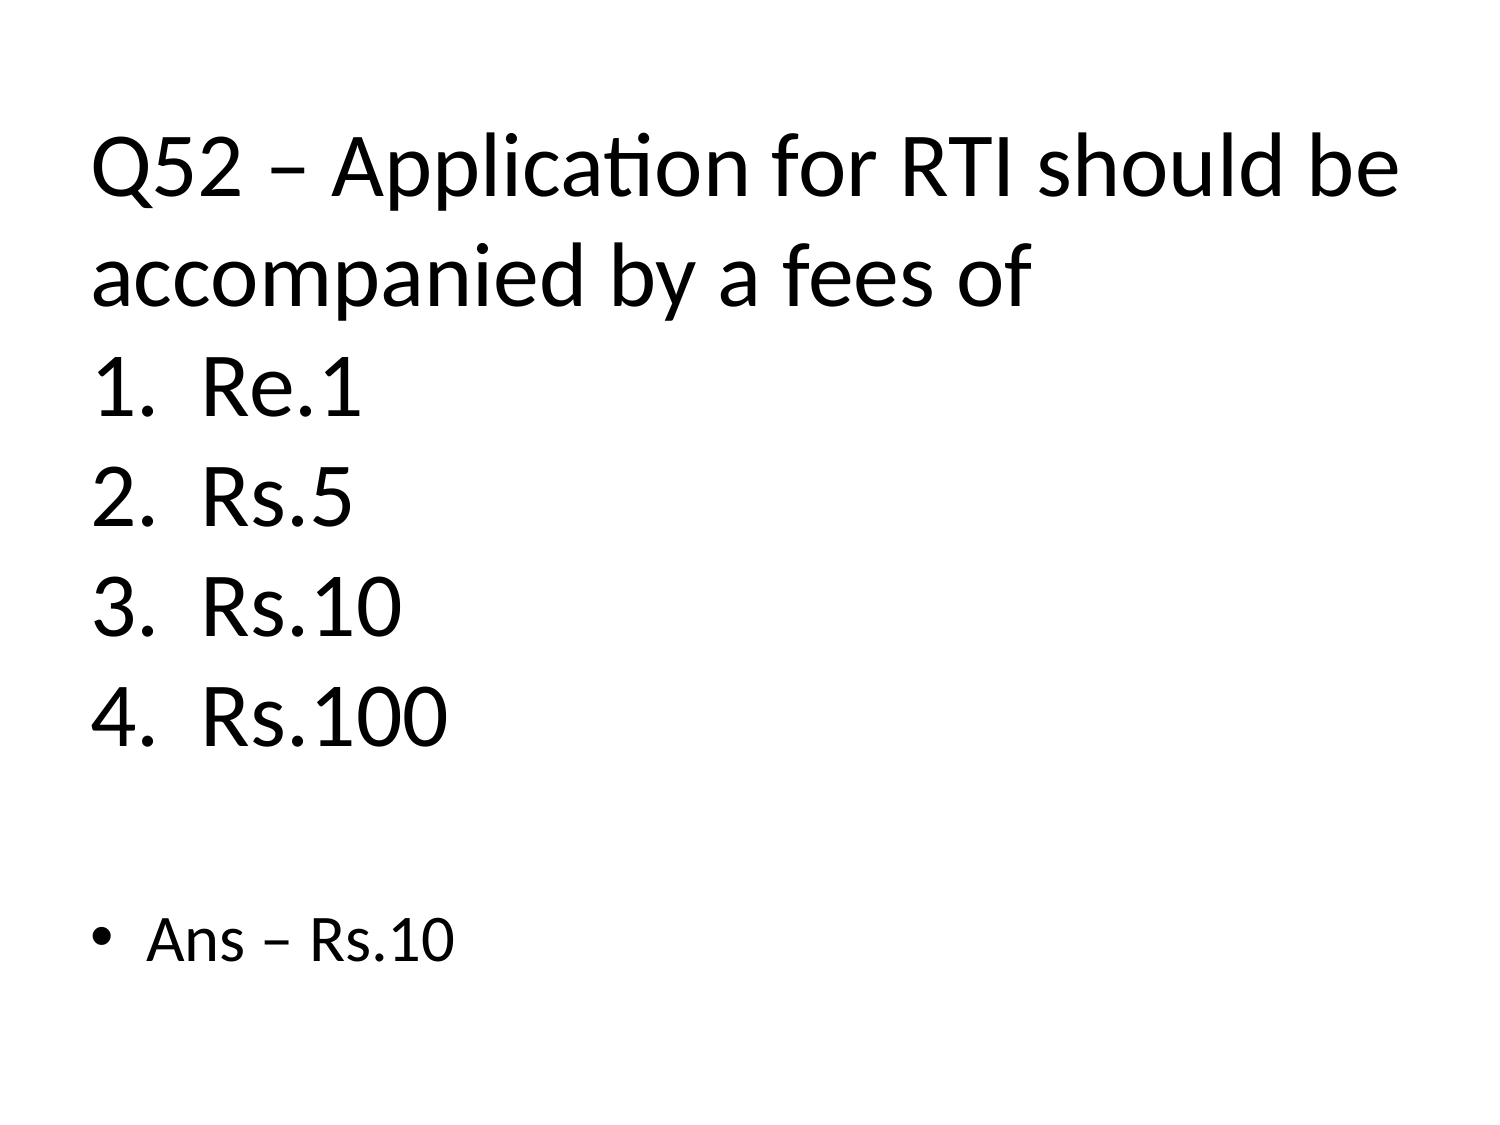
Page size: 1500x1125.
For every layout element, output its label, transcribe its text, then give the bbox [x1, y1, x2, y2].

list Ans – Rs.10 [75, 887, 1425, 1005]
title Q52 – Application for RTI should be accompanied by a fees of 1. Re.1 2. Rs.5 3. Rs.10 4. Rs.100 [75, 45, 1425, 825]
